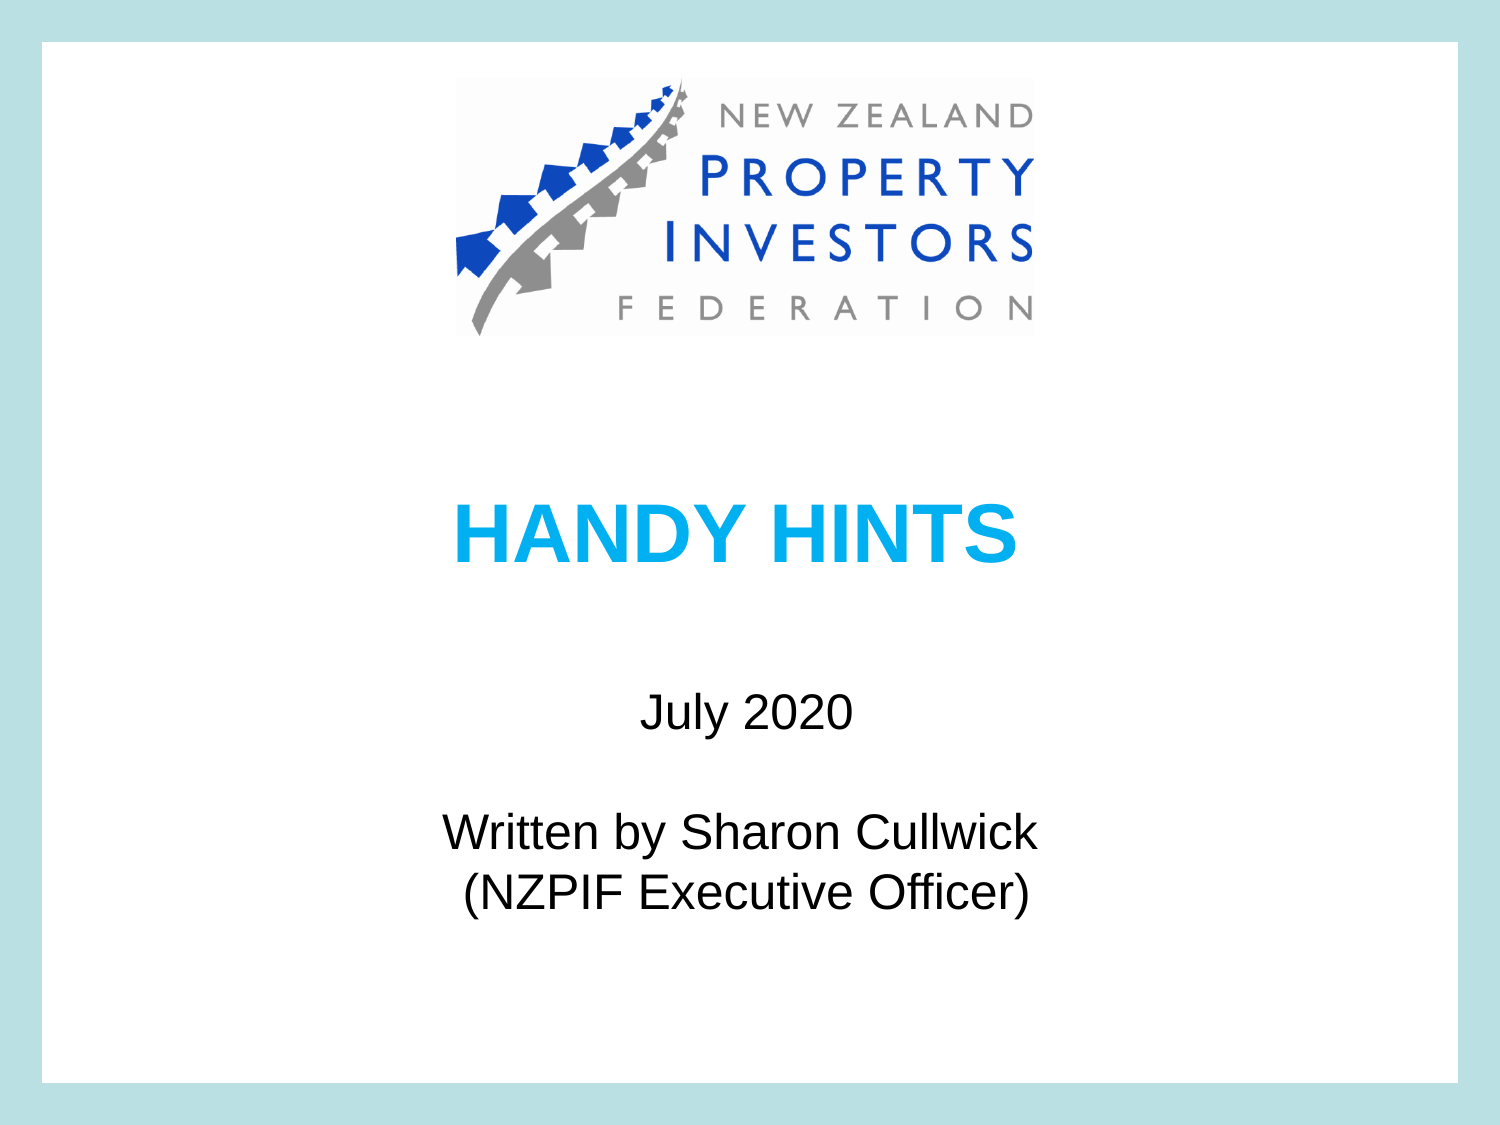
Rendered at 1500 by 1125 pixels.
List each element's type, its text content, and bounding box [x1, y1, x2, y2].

picture [455, 77, 1035, 336]
text_box [0, 0, 1500, 1125]
title Napier HANDY HINTS July 2020 Written by Sharon Cullwick (NZPIF Executive Officer) [103, 419, 1391, 799]
